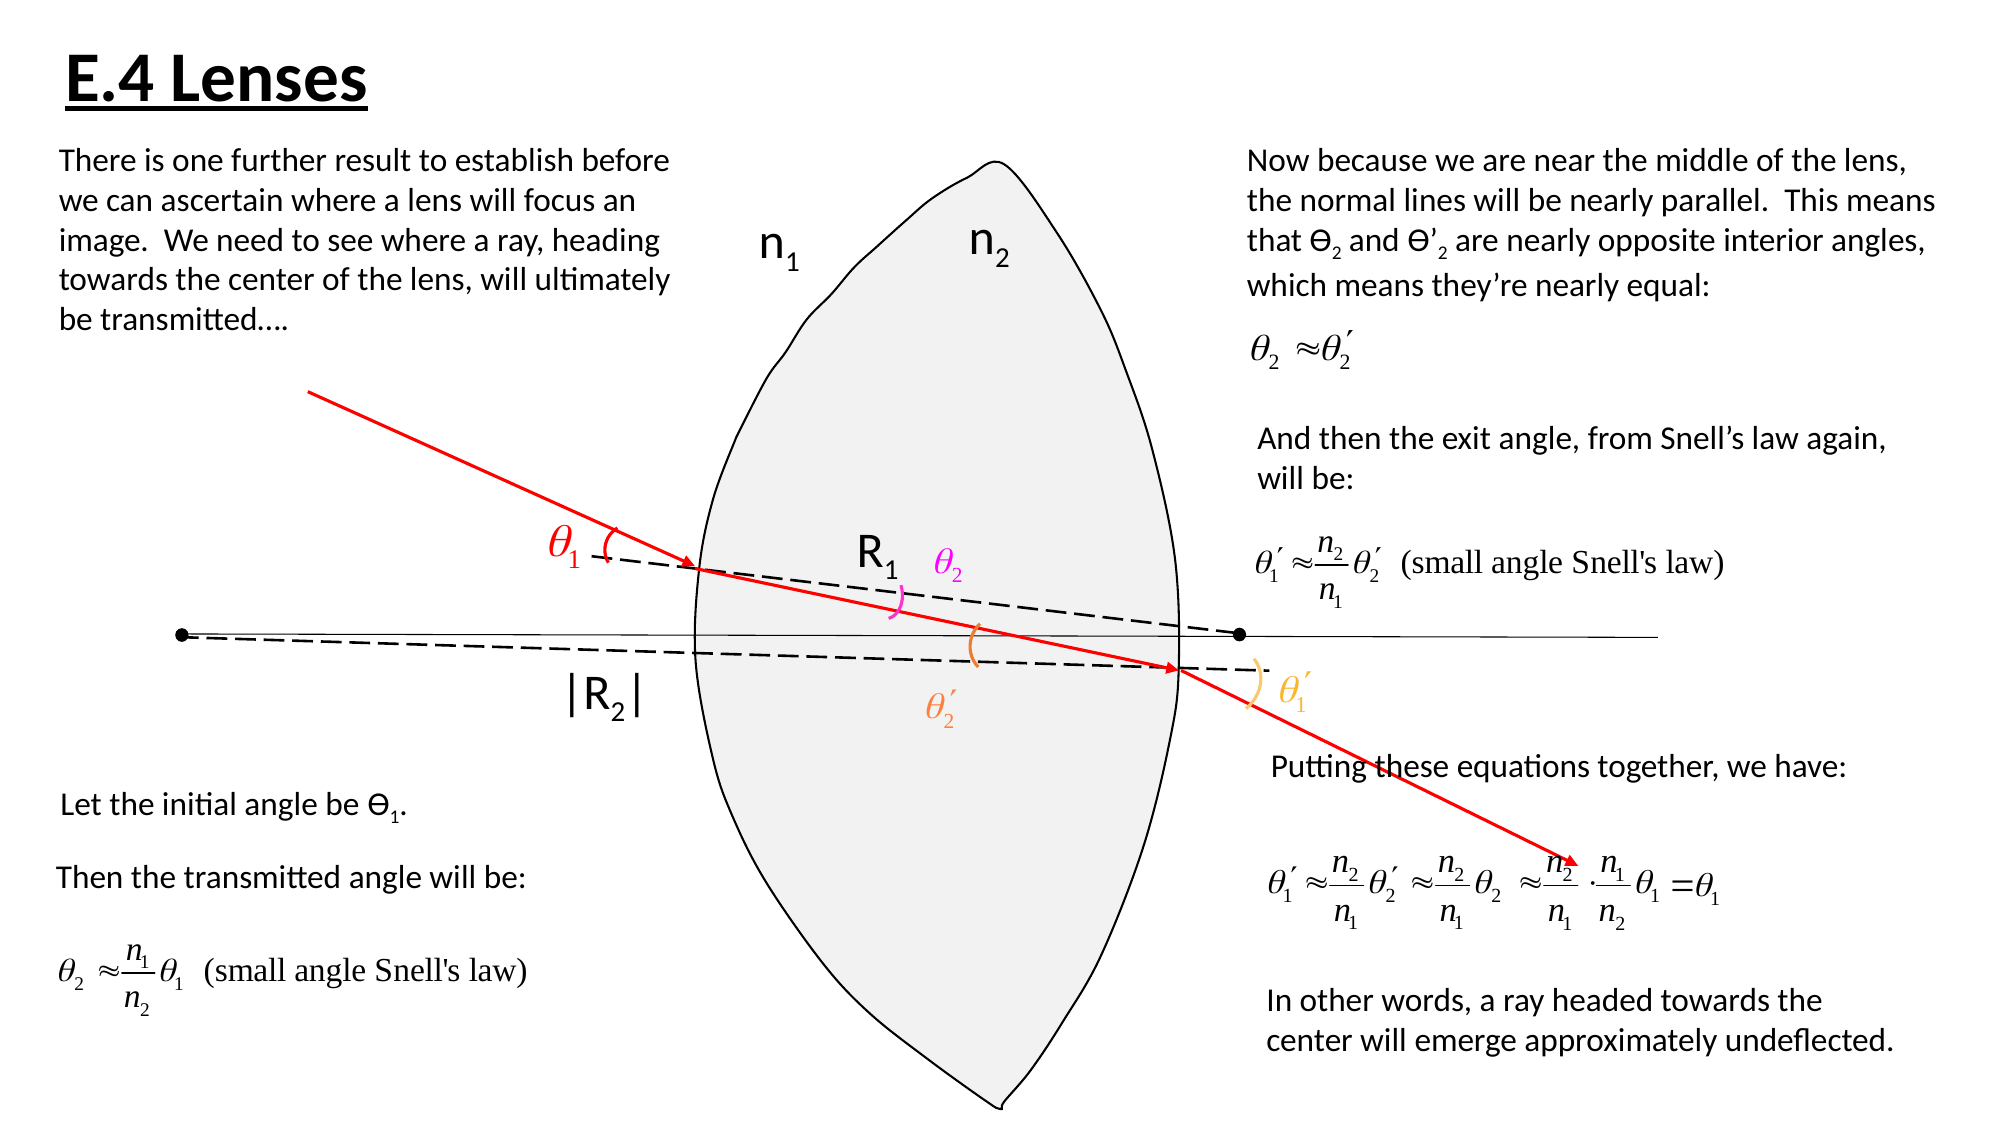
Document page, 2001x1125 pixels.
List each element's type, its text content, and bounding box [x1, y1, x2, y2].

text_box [694, 568, 1179, 671]
text_box And then the exit angle, from Snell’s law again, will be: [1242, 408, 1903, 504]
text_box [1244, 322, 1359, 380]
text_box Putting these equations together, we have: [1579, 736, 1864, 792]
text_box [1402, 839, 1507, 938]
text_box Then the transmitted angle will be: [40, 847, 652, 908]
text_box There is one further result to establish before we can ascertain where a lens will focus an image. We need to see where a ray, heading towards the center of the lens, will ultimately be transmitted…. [43, 130, 713, 345]
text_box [928, 535, 970, 592]
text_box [585, 555, 928, 633]
text_box [699, 160, 1176, 555]
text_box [1663, 862, 1725, 915]
text_box Let the initial angle be ϴ1. [45, 774, 438, 835]
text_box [541, 509, 589, 580]
text_box [1237, 627, 1246, 633]
text_box Now because we are near the middle of the lens, the normal lines will be nearly parallel. This means that ϴ2 and ϴ’2 are nearly opposite interior angles, which means they’re nearly equal: [1232, 130, 1952, 311]
text_box |R2| [545, 671, 664, 735]
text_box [1250, 520, 1732, 616]
text_box [695, 671, 1180, 1111]
text_box R1 [841, 509, 914, 555]
text_box In other words, a ray headed towards the center will emerge approximately undeflected. [1251, 970, 1980, 1066]
text_box [175, 628, 189, 640]
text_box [1179, 636, 1270, 671]
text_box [920, 681, 961, 738]
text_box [1181, 670, 1579, 866]
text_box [1511, 839, 1664, 938]
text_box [970, 555, 1237, 633]
text_box E.4 Lenses [50, 32, 395, 126]
text_box n2 [953, 197, 1025, 281]
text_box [53, 928, 535, 1024]
text_box n1 [743, 201, 815, 285]
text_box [1263, 839, 1402, 938]
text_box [1273, 663, 1316, 722]
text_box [177, 636, 694, 671]
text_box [307, 391, 695, 567]
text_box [1179, 633, 1658, 638]
